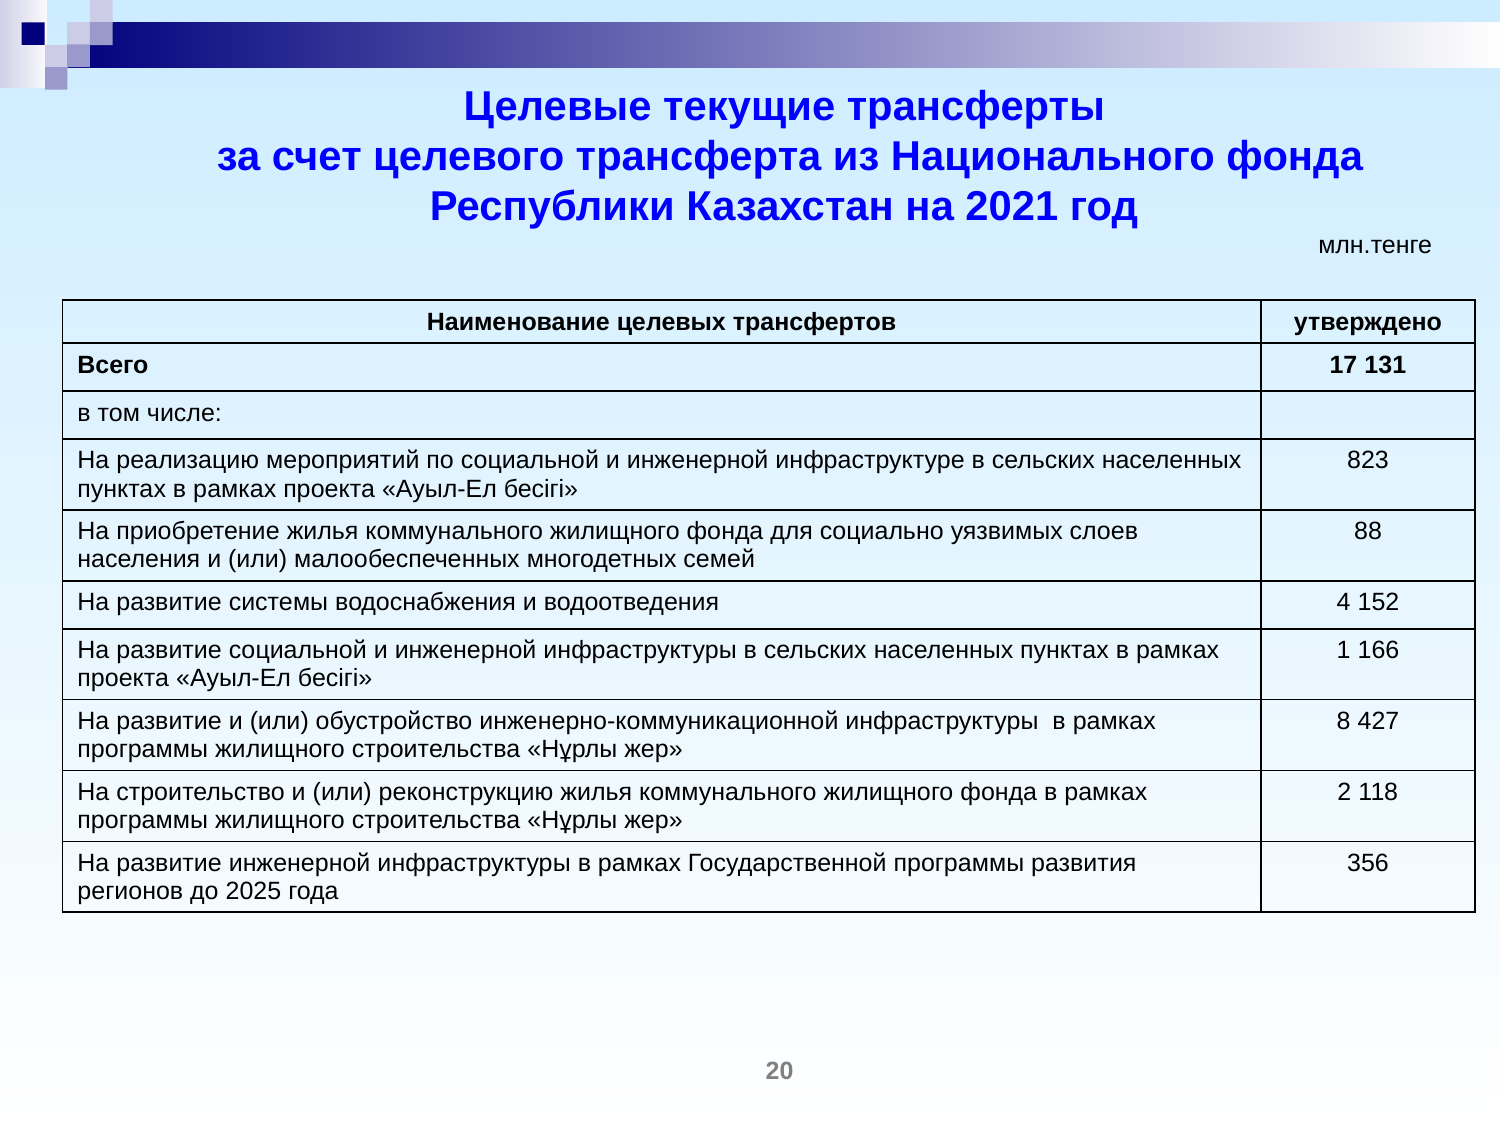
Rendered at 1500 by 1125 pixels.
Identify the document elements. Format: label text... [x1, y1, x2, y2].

table_cell 1 166 [1262, 630, 1474, 699]
table_cell [1262, 392, 1474, 438]
table_cell 8 427 [1262, 700, 1474, 770]
table_cell На развитие инженерной инфраструктуры в рамках Государственной программы развития регионов до 2025 года [63, 842, 1260, 911]
table_cell На развитие социальной и инженерной инфраструктуры в сельских населенных пунктах в рамках проекта «Ауыл-Ел бесігі» [63, 630, 1260, 699]
table_cell 356 [1262, 842, 1474, 911]
title Целевые текущие трансферты за счет целевого трансферта из Национального фонда Республики Казахстан на 2021 год [68, 118, 1500, 189]
table_header Наименование целевых трансфертов [63, 301, 1260, 342]
table_cell в том числе: [63, 392, 1260, 438]
text_box млн.тенге [1240, 226, 1448, 262]
table_cell На реализацию мероприятий по социальной и инженерной инфраструктуре в сельских населенных пунктах в рамках проекта «Ауыл-Ел бесігі» [63, 440, 1260, 509]
table_cell 4 152 [1262, 582, 1474, 628]
table_cell 88 [1262, 511, 1474, 580]
table_cell На строительство и (или) реконструкцию жилья коммунального жилищного фонда в рамках программы жилищного строительства «Нұрлы жер» [63, 771, 1260, 841]
table_cell Всего [63, 344, 1260, 390]
text_box 20 [629, 1051, 930, 1088]
table_cell На развитие системы водоснабжения и водоотведения [63, 582, 1260, 628]
table_cell На развитие и (или) обустройство инженерно-коммуникационной инфраструктуры в рамках программы жилищного строительства «Нұрлы жер» [63, 700, 1260, 770]
table_cell 2 118 [1262, 771, 1474, 841]
table_cell На приобретение жилья коммунального жилищного фонда для социально уязвимых слоев населения и (или) малообеспеченных многодетных семей [63, 511, 1260, 580]
table_cell 17 131 [1262, 344, 1474, 390]
table_cell 823 [1262, 440, 1474, 509]
table_header утверждено [1262, 301, 1474, 342]
